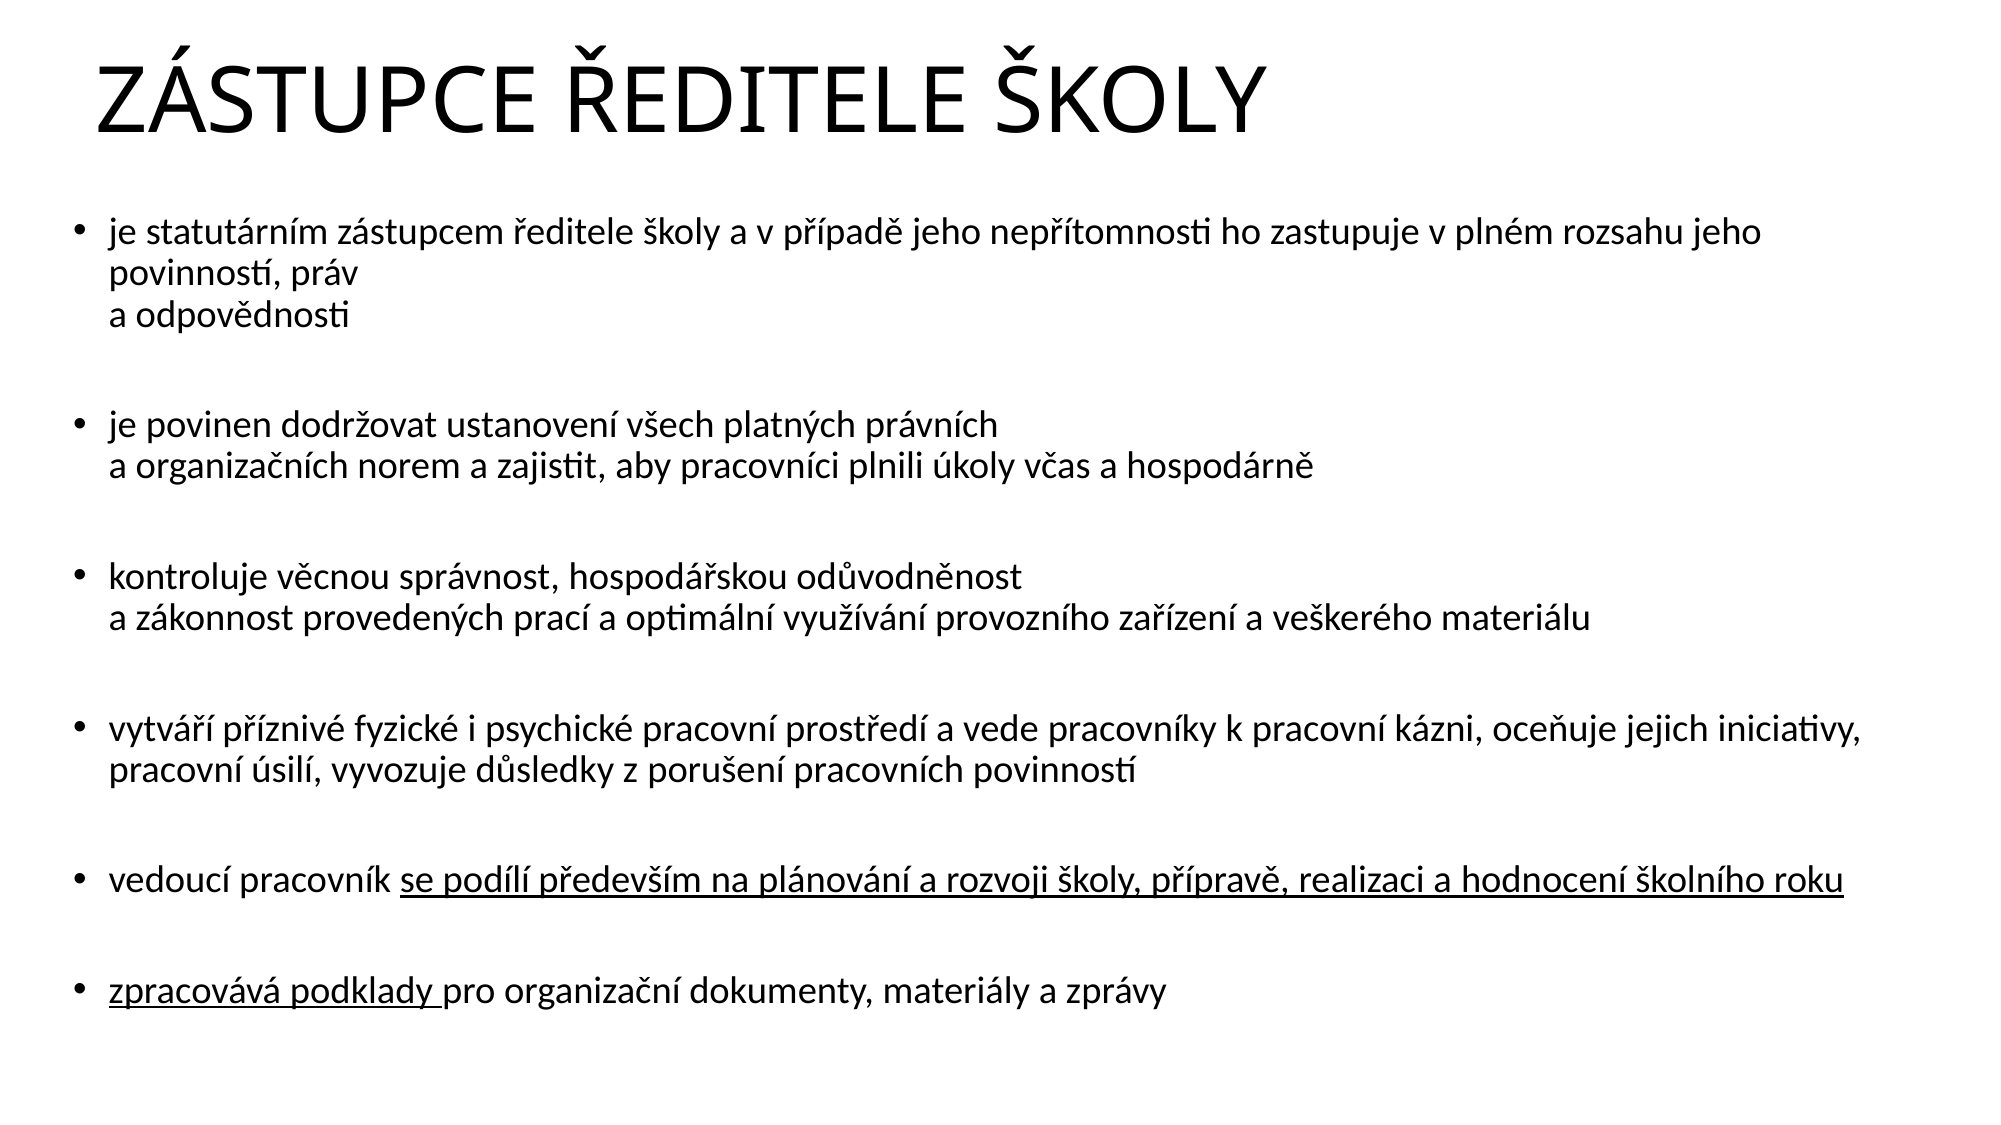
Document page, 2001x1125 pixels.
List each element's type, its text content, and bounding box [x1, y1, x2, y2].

list je statutárním zástupcem ředitele školy a v případě jeho nepřítomnosti ho zastupuje v plném rozsahu jeho povinností, práv a odpovědnosti je povinen dodržovat ustanovení všech platných právních a organizačních norem a zajistit, aby pracovníci plnili úkoly včas a hospodárně kontroluje věcnou správnost, hospodářskou odůvodněnost a zákonnost provedených prací a optimální využívání provozního zařízení a veškerého materiálu vytváří příznivé fyzické i psychické pracovní prostředí a vede pracovníky k pracovní kázni, oceňuje jejich iniciativy, pracovní úsilí, vyvozuje důsledky z porušení pracovních povinností vedoucí pracovník se podílí především na plánování a rozvoji školy, přípravě, realizaci a hodnocení školního roku zpracovává podklady pro organizační dokumenty, materiály a zprávy [58, 203, 1881, 1037]
title ZÁSTUPCE ŘEDITELE ŠKOLY [80, 45, 1675, 161]
